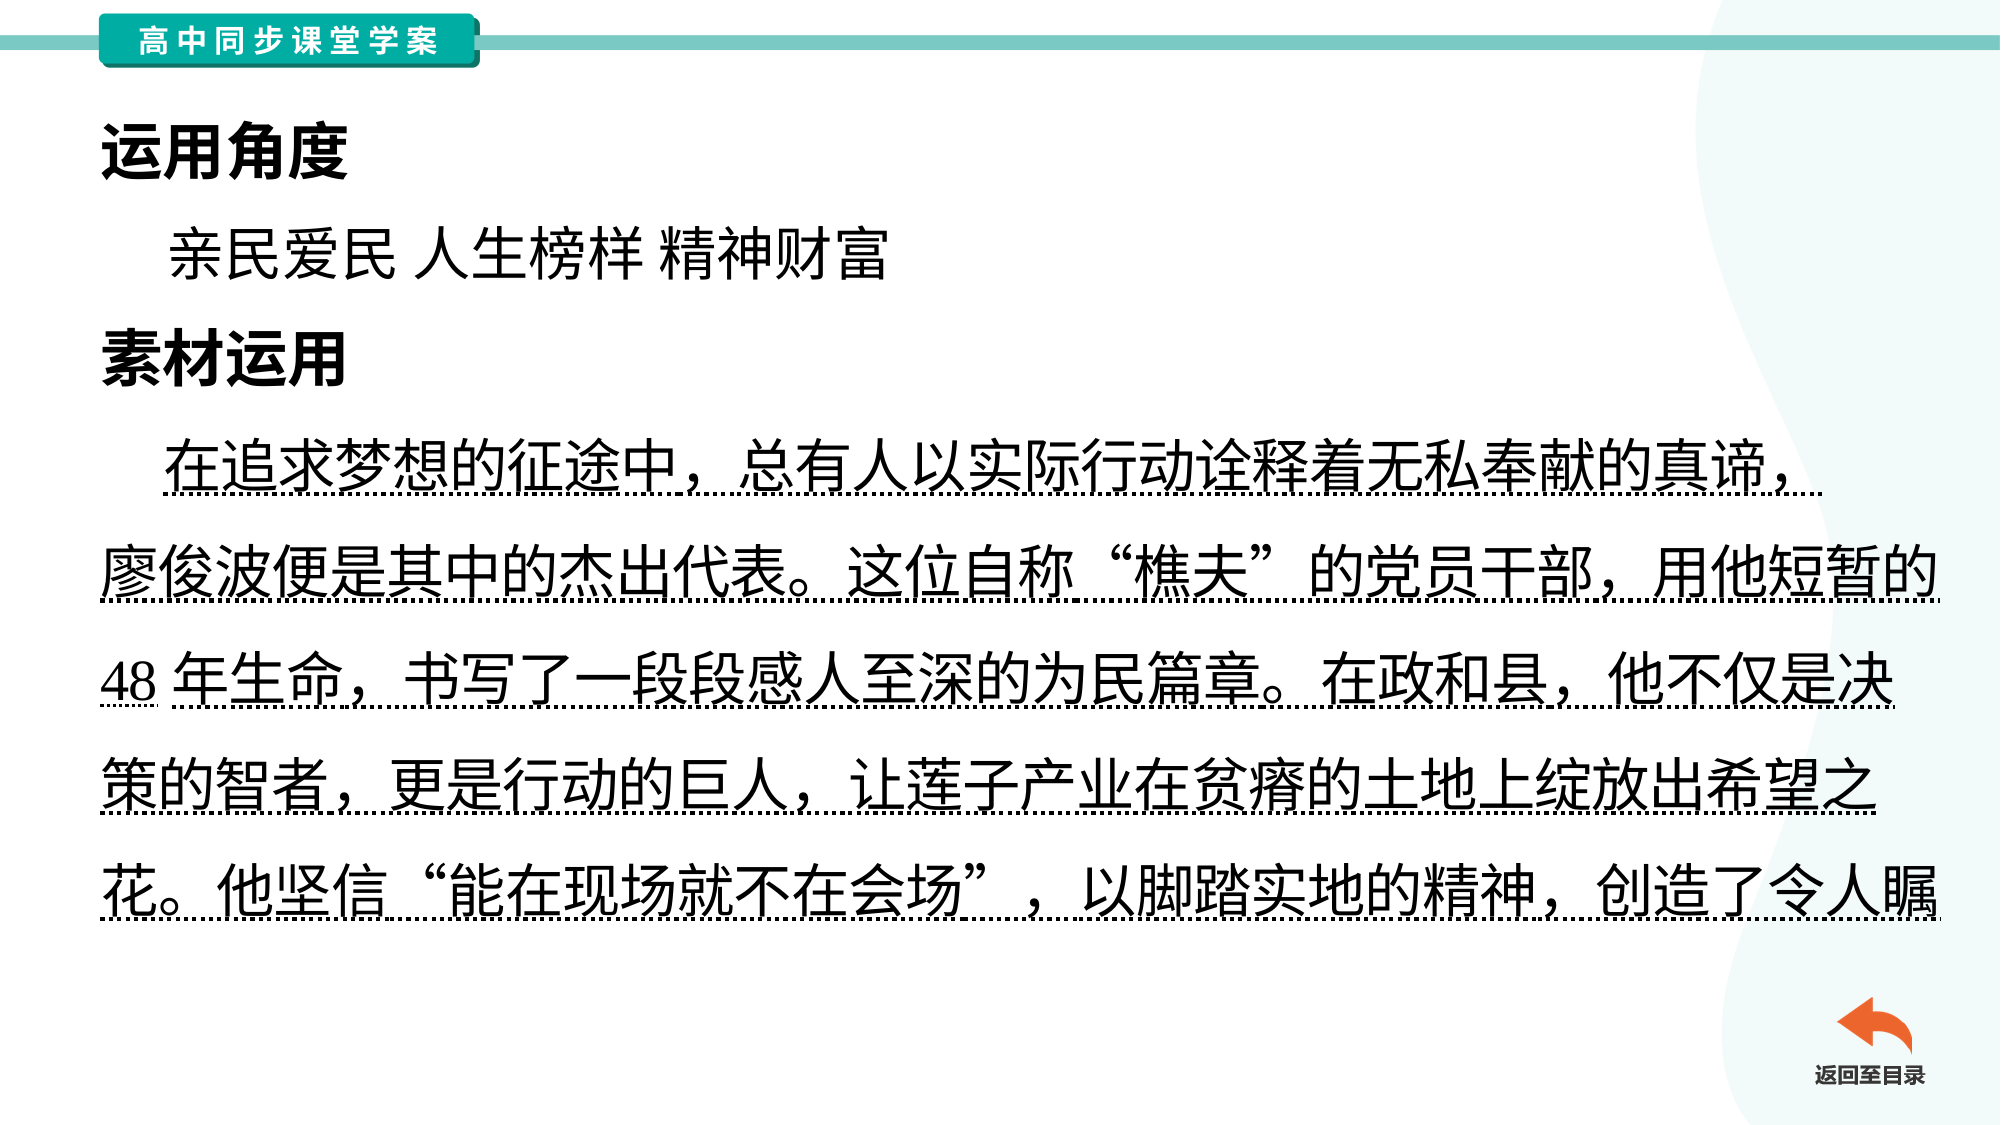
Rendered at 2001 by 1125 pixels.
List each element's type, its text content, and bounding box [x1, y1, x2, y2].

text_box 亲民爱民 人生榜样 精神财富 [100, 185, 1899, 283]
text_box 素材运用 [100, 283, 1899, 393]
picture [0, 0, 2000, 1125]
text_box 运用角度 [100, 76, 1899, 185]
text_box 在追求梦想的征途中，总有人以实际行动诠释着无私奉献的真谛， 廖俊波便是其中的杰出代表。这位自称“樵夫”的党员干部，用他短暂的 48年生命，书写了一段段感人至深的为民篇章。在政和县，他不仅是决 策的智者，更是行动的巨人，让莲子产业在贫瘠的土地上绽放出希望之 花。他坚信“能在现场就不在会场”，以脚踏实地的精神，创造了令人瞩 [100, 393, 1899, 925]
